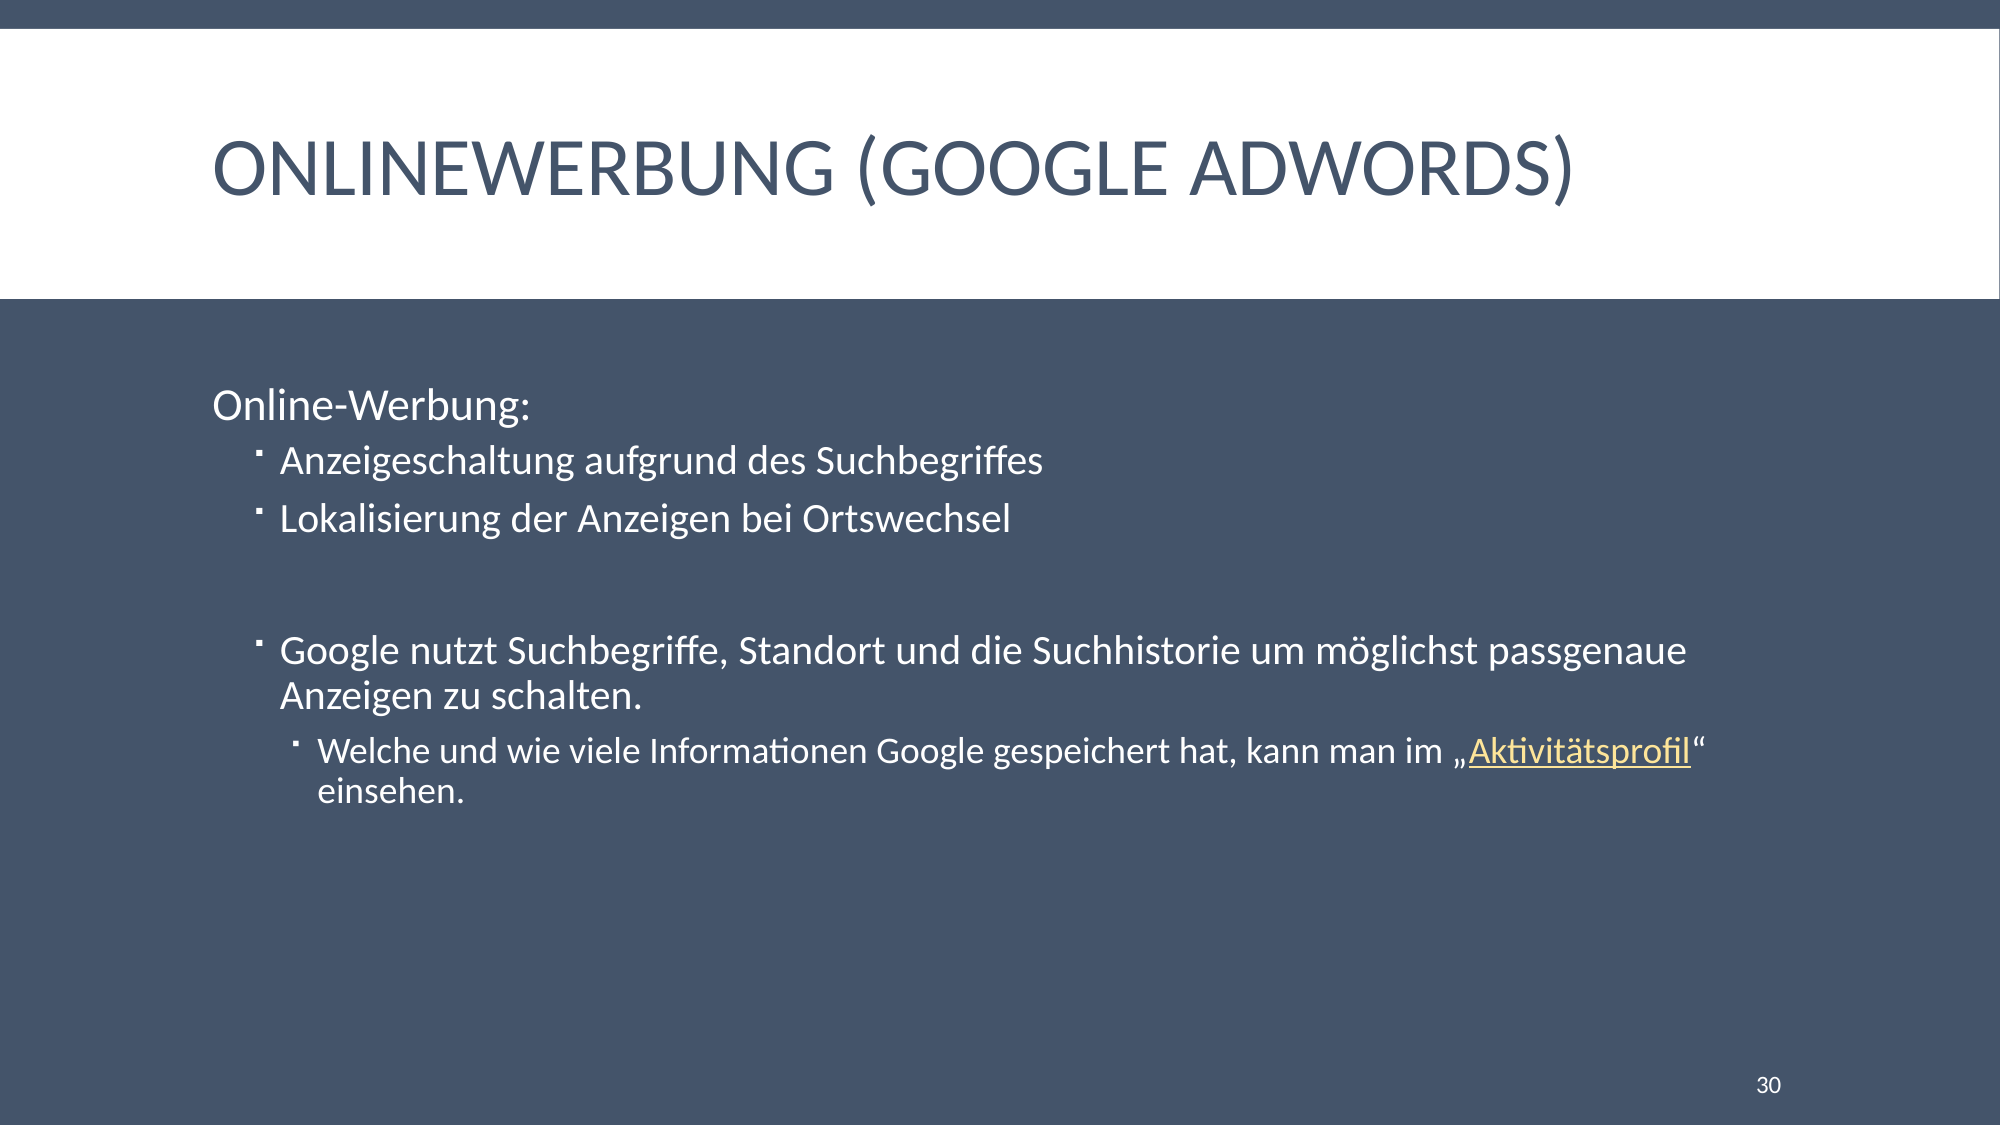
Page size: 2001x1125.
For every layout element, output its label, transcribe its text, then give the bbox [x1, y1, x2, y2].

title Onlinewerbung (Google Adwords) [197, 46, 1803, 295]
list Online-Werbung: Anzeigeschaltung aufgrund des Suchbegriffes Lokalisierung der Anzeigen bei Ortswechsel Google nutzt Suchbegriffe, Standort und die Suchhistorie um möglichst passgenaue Anzeigen zu schalten. Welche und wie viele Informationen Google gespeichert hat, kann man im „Aktivitätsprofil“ einsehen. [197, 373, 1803, 1064]
slide_number 30 [1748, 1053, 1904, 1114]
